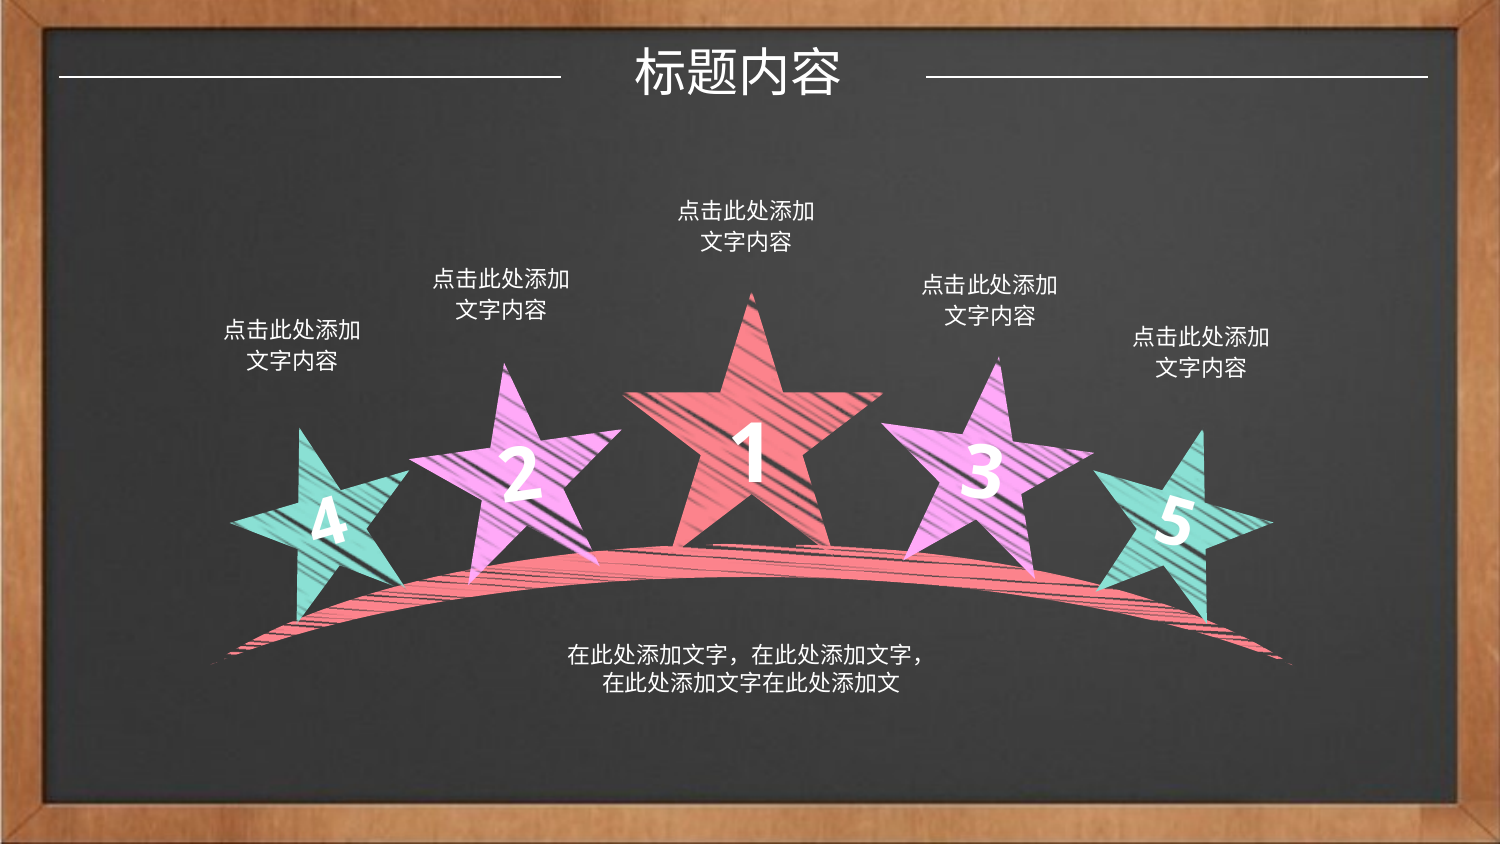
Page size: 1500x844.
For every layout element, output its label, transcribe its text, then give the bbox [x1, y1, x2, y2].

picture [0, 0, 1500, 844]
text_box 标题内容 [608, 32, 868, 110]
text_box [176, 185, 1318, 733]
